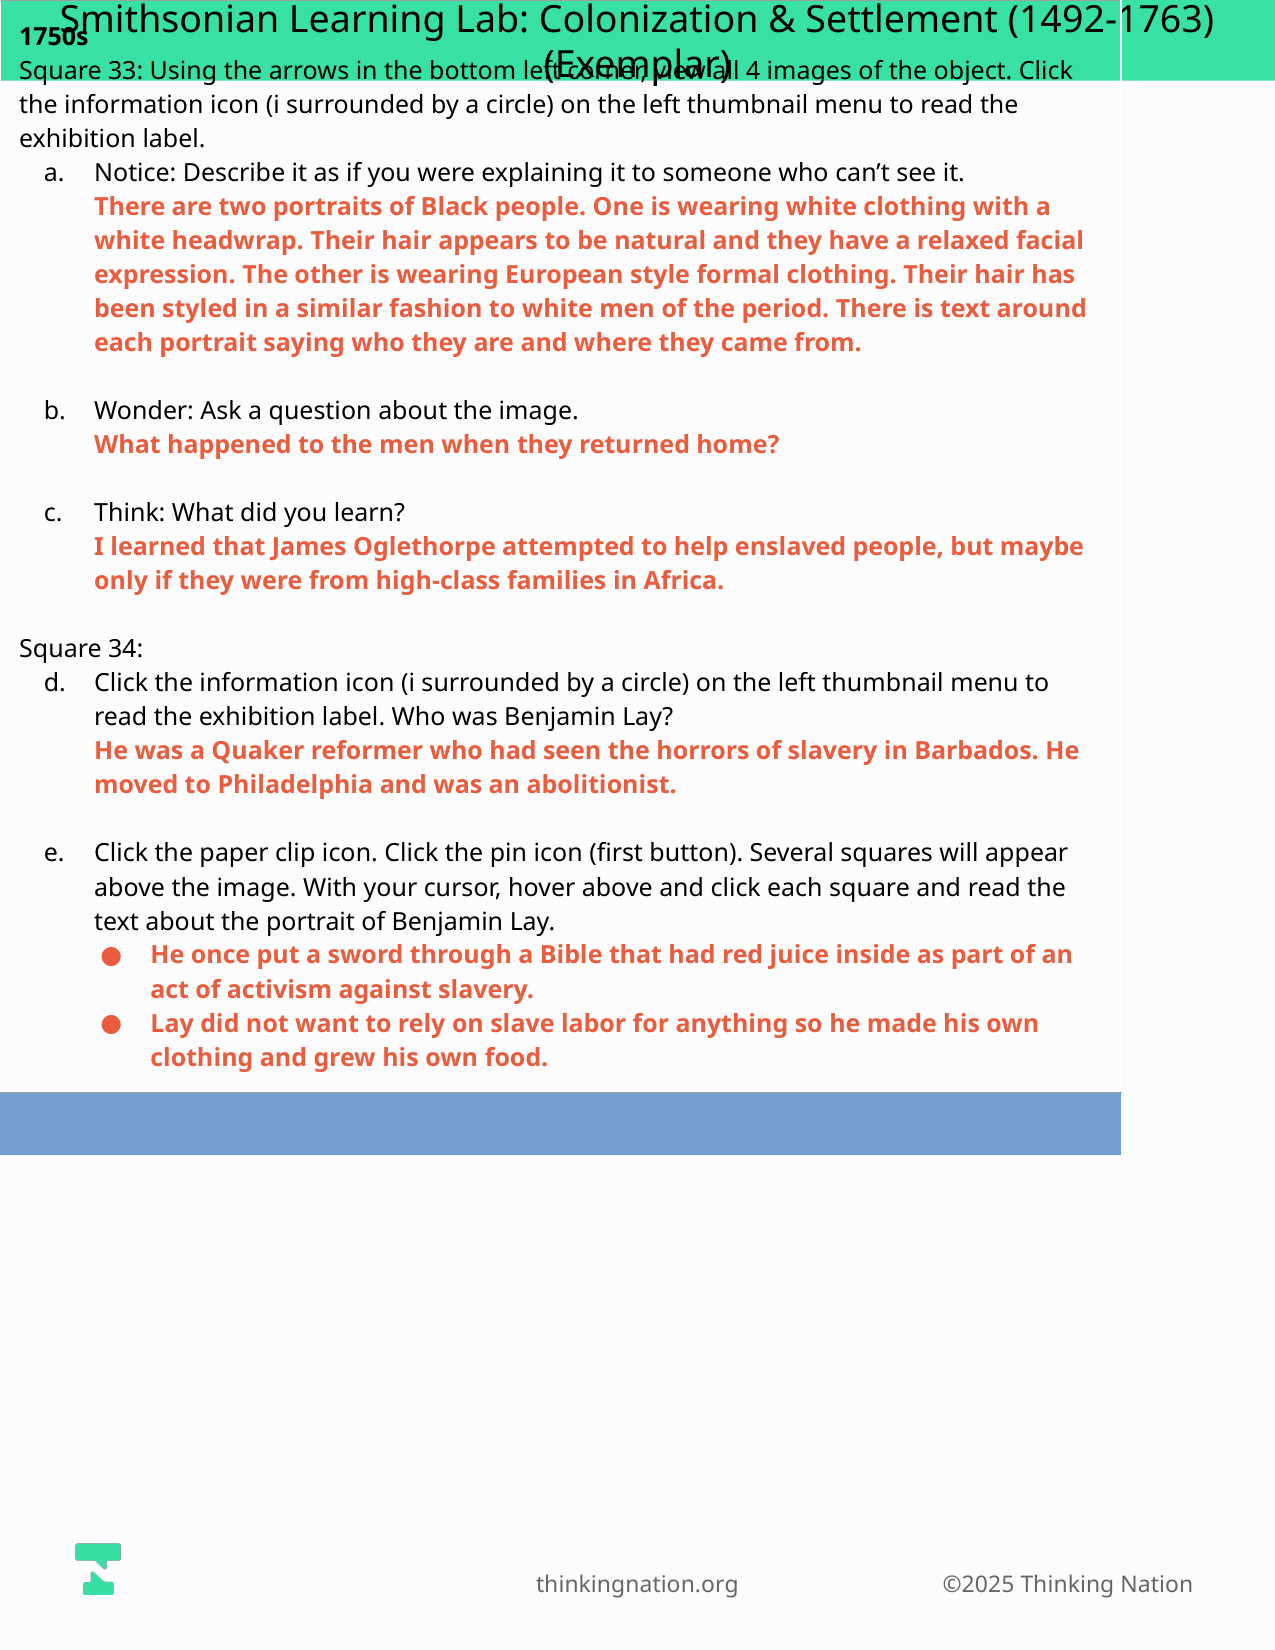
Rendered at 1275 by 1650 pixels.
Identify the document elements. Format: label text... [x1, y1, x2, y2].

table_header 1750s Square 33: Using the arrows in the bottom left corner, view all 4 images of the object. Click the information icon (i surrounded by a circle) on the left thumbnail menu to read the exhibition label. Notice: Describe it as if you were explaining it to someone who can’t see it. There are two portraits of Black people. One is wearing white clothing with a white headwrap. Their hair appears to be natural and they have a relaxed facial expression. The other is wearing European style formal clothing. Their hair has been styled in a similar fashion to white men of the period. There is text around each portrait saying who they are and where they came from. Wonder: Ask a question about the image. What happened to the men when they returned home? Think: What did you learn? I learned that James Oglethorpe attempted to help enslaved people, but maybe only if they were from high-class families in Africa. Square 34: Click the information icon (i surrounded by a circle) on the left thumbnail menu to read the exhibition label. Who was Benjamin Lay? He was a Quaker reformer who had seen the horrors of slavery in Barbados. He moved to Philadelphia and was an abolitionist. Click the paper clip icon. Click the pin icon (first button). Several squares will appear above the image. With your cursor, hover above and click each square and read the text about the portrait of Benjamin Lay. He once put a sword through a Bible that had red juice inside as part of an act of activism against slavery. Lay did not want to rely on slave labor for anything so he made his own clothing and grew his own food. [1, 1, 1120, 1092]
picture [62, 1533, 134, 1605]
text_box ©2025 Thinking Nation [907, 1553, 1210, 1605]
text_box Smithsonian Learning Lab: Colonization & Settlement (1492-1763) (Exemplar) [1122, 0, 1275, 81]
text_box thinkingnation.org [486, 1553, 789, 1605]
